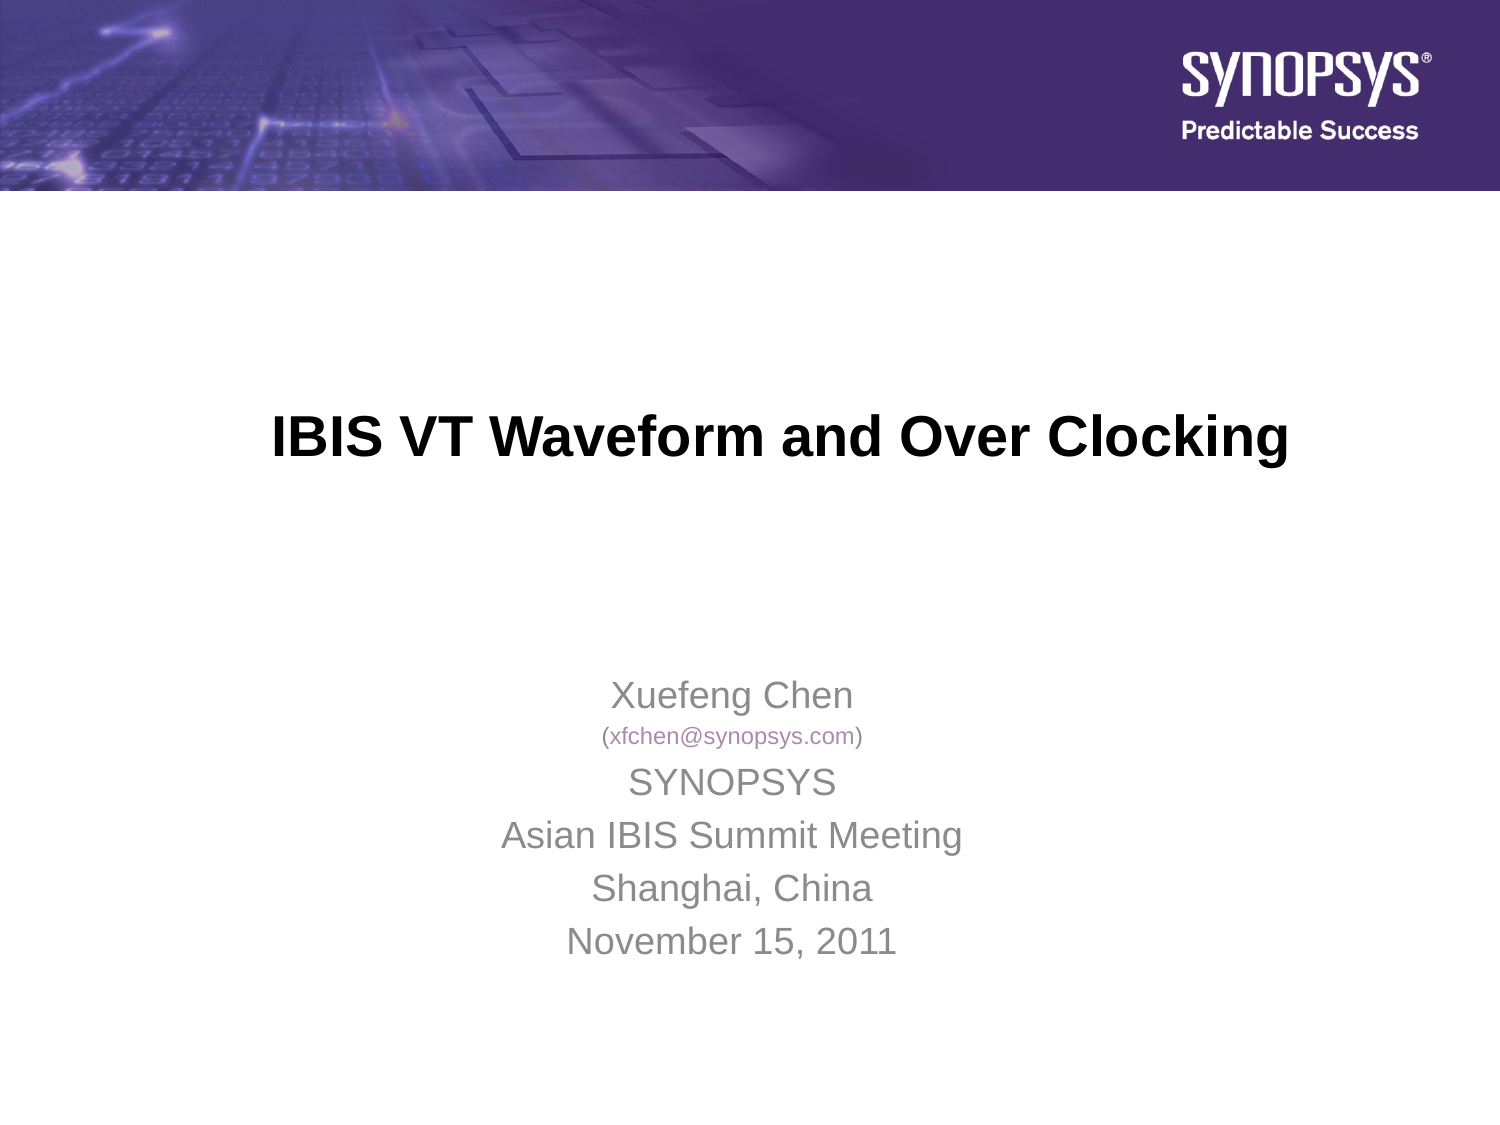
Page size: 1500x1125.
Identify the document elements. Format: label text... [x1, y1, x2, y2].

text_box IBIS VT Waveform and Over Clocking [210, 375, 1353, 492]
picture [0, 0, 1500, 191]
text_box Xuefeng Chen (xfchen@synopsys.com) SYNOPSYS Asian IBIS Summit Meeting Shanghai, China November 15, 2011 [210, 562, 1254, 973]
